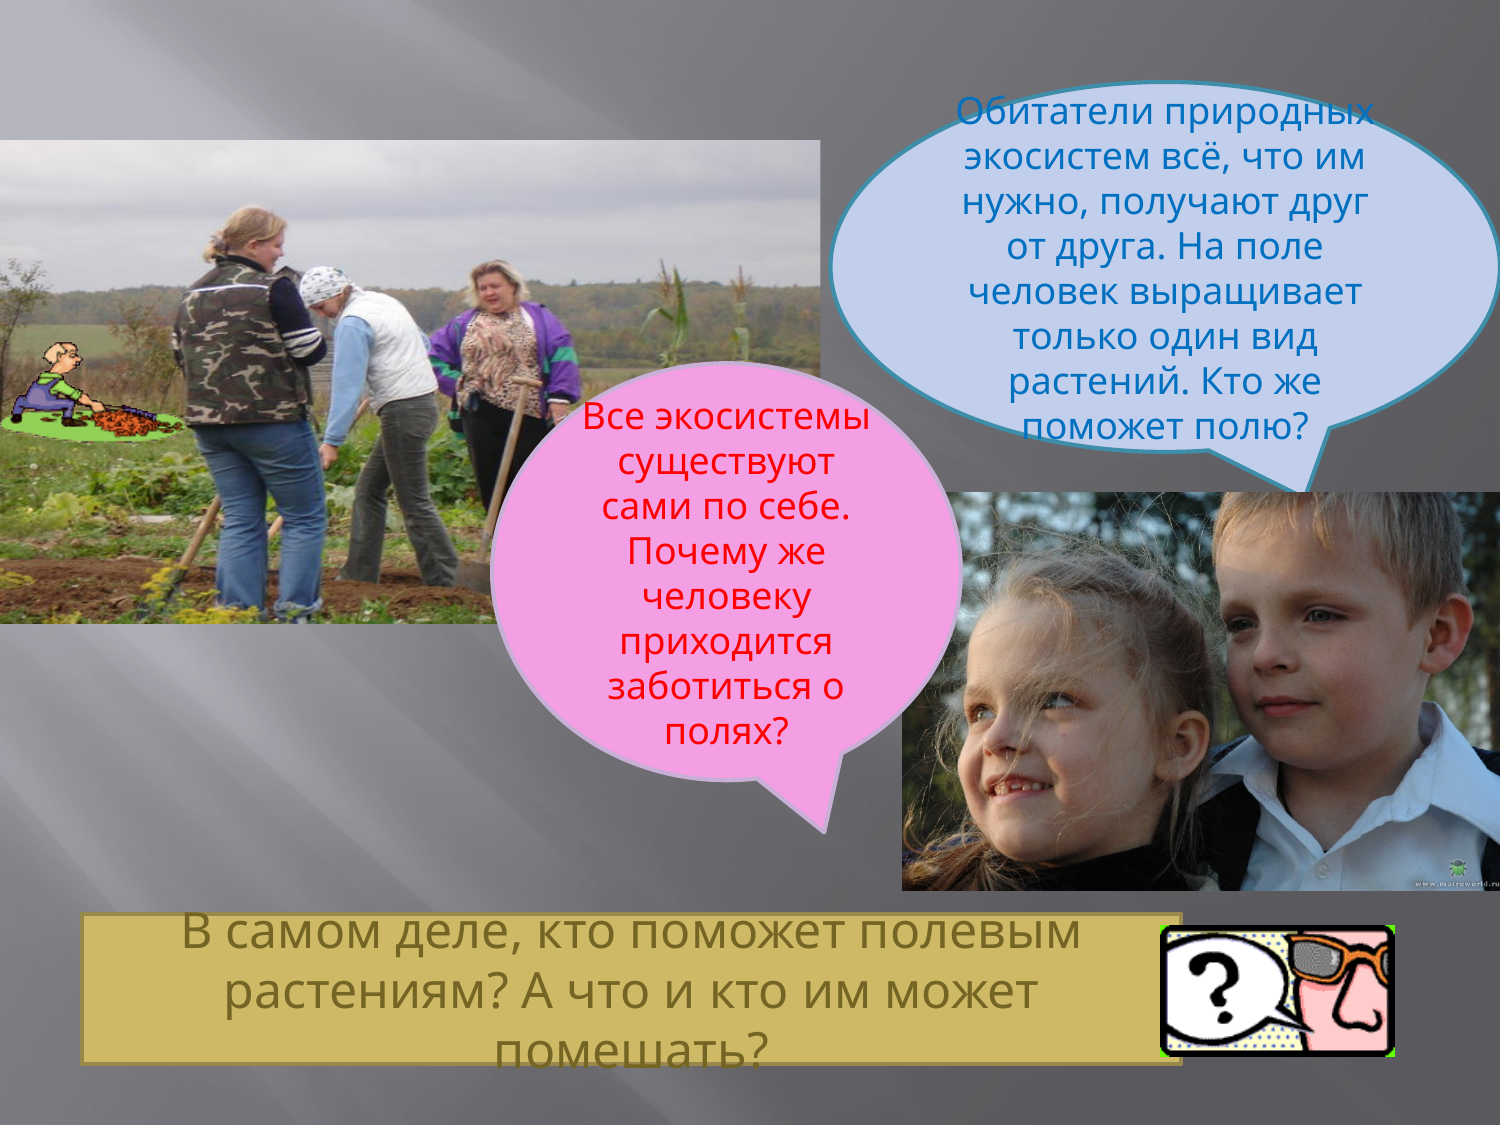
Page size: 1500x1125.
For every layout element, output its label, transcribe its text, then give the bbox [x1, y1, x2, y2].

picture [1159, 925, 1395, 1058]
text_box Все экосистемы существуют сами по себе. Почему же человеку приходится заботиться о полях? [515, 400, 945, 835]
picture [0, 140, 821, 624]
text_box В самом деле, кто поможет полевым растениям? А что и кто им может помешать? [80, 912, 1169, 1066]
picture [902, 491, 1500, 891]
text_box Обитатели природных экосистем всё, что им нужно, получают друг от друга. На поле человек выращивает только один вид растений. Кто же поможет полю? [863, 79, 1500, 491]
